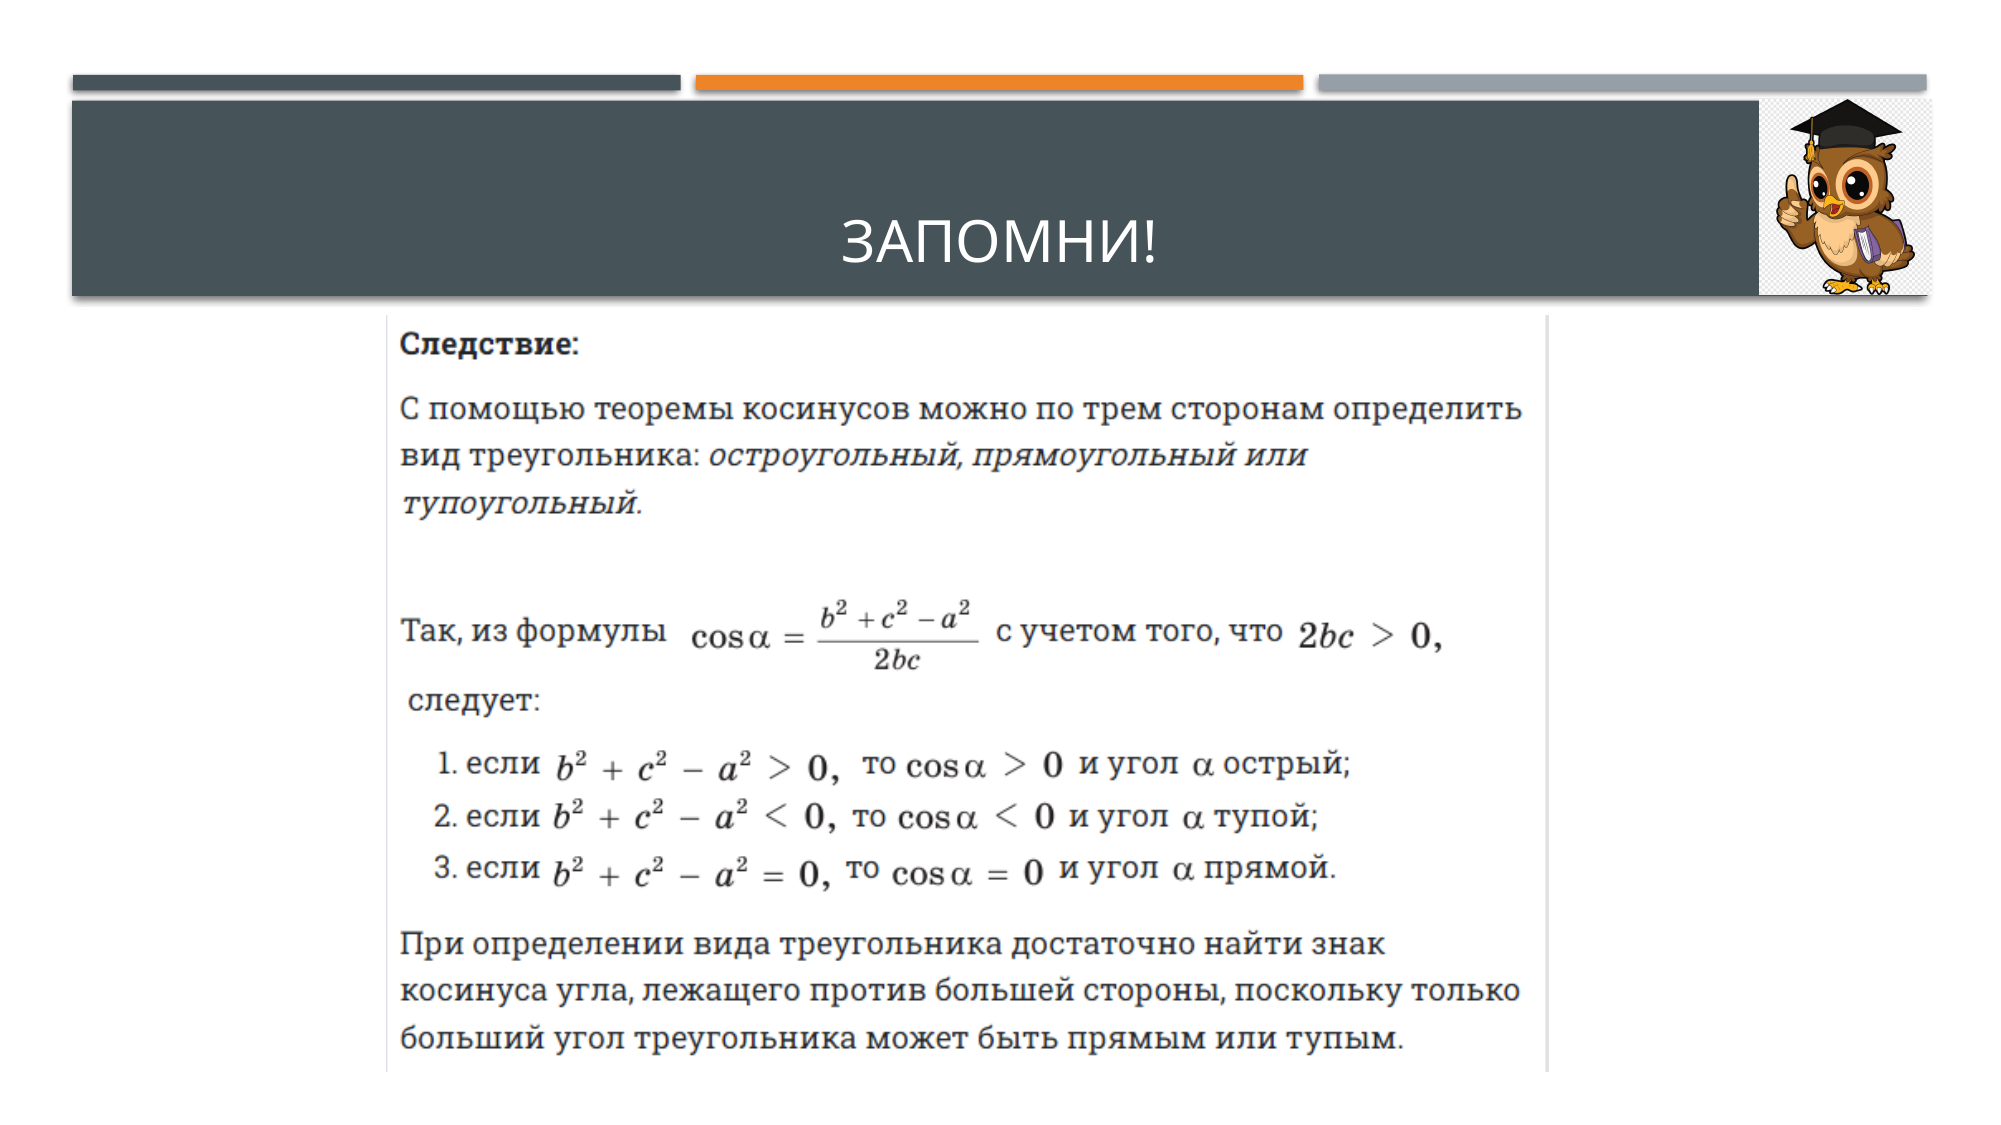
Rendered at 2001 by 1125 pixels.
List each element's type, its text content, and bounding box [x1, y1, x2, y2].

picture [1759, 99, 1932, 295]
title Запомни! [95, 115, 1753, 282]
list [386, 314, 1550, 1073]
